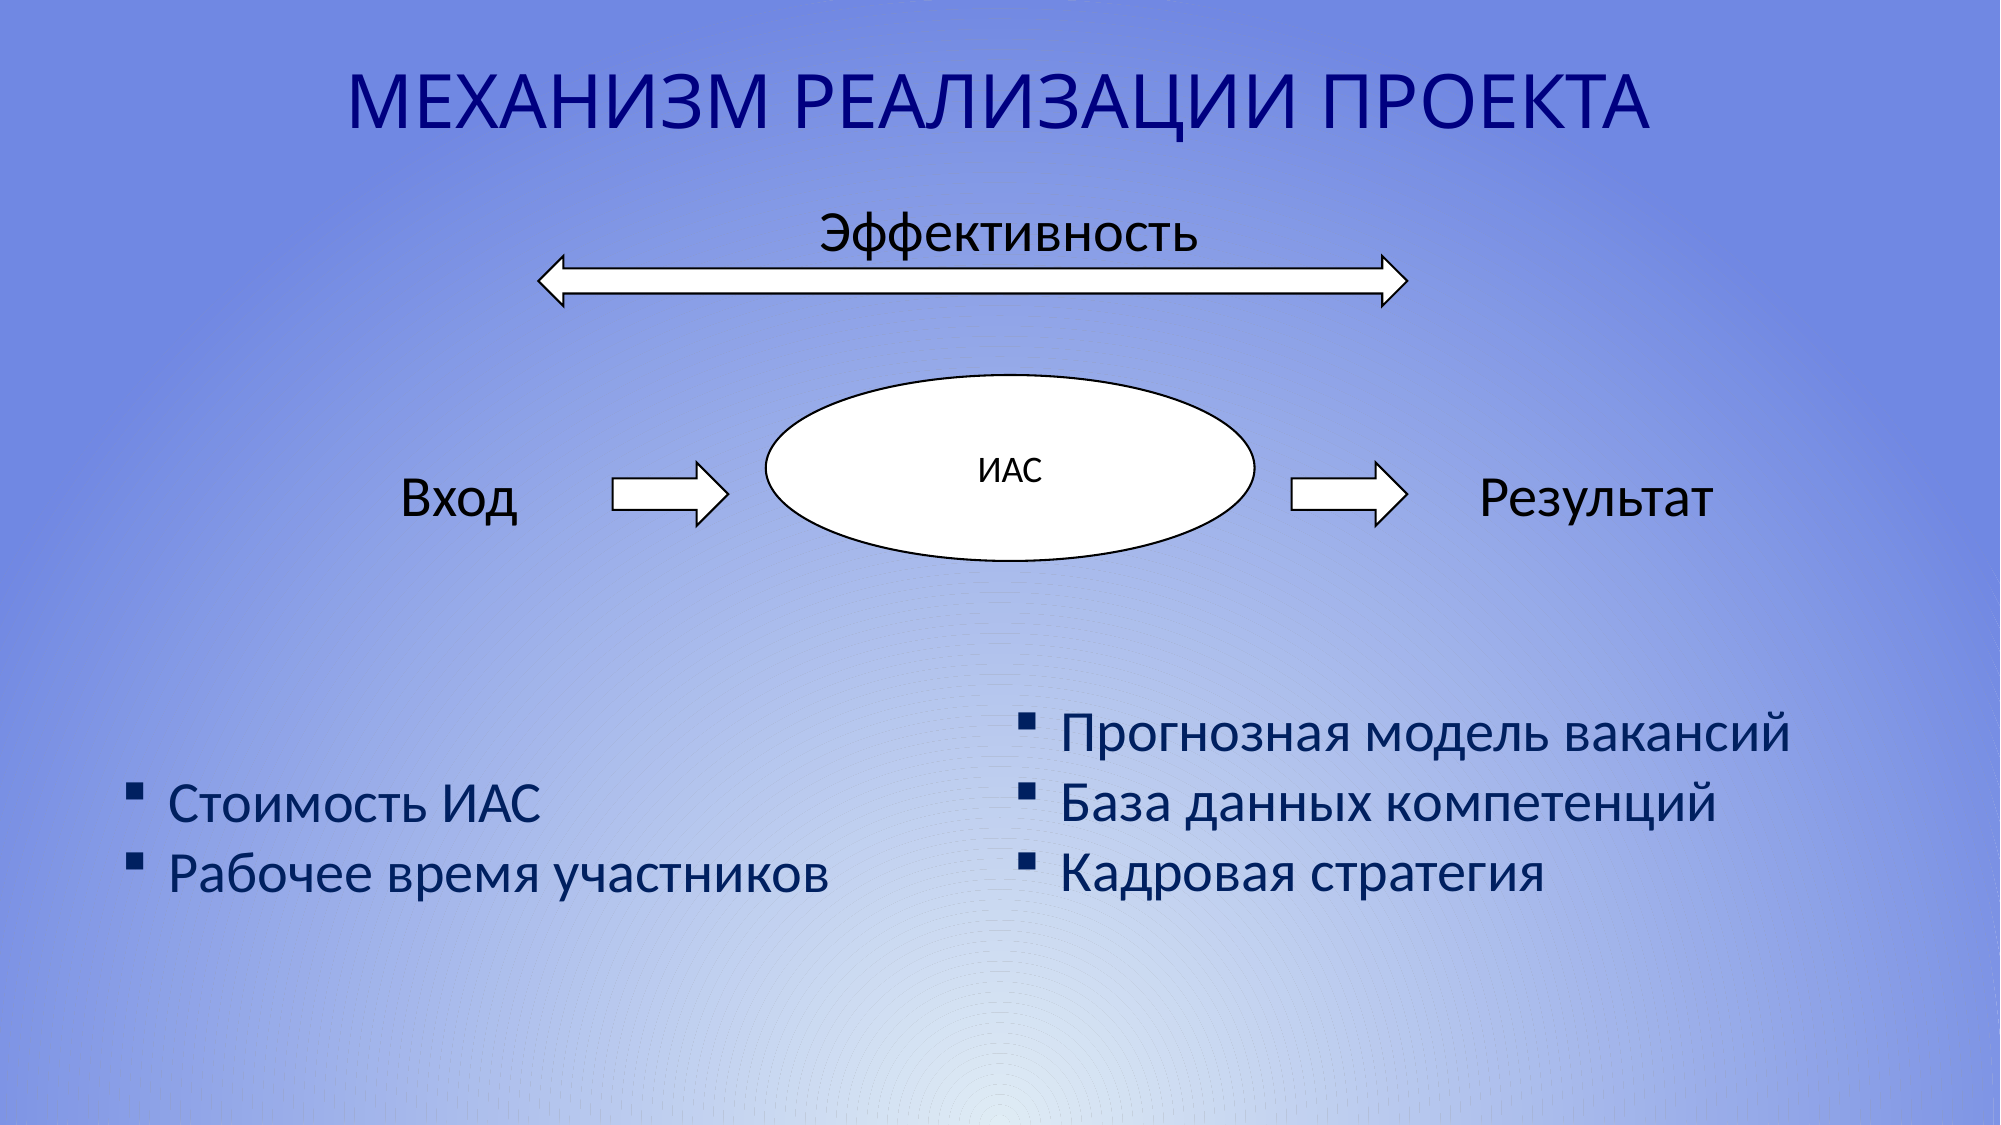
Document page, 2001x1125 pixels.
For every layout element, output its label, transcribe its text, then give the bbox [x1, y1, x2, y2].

text_box Результат [1444, 451, 1749, 536]
text_box [536, 253, 1409, 309]
text_box ИАС [764, 373, 1256, 562]
text_box Прогнозная модель вакансий База данных компетенций Кадровая стратегия [999, 685, 1934, 911]
text_box Эффективность [805, 185, 1216, 271]
text_box [1290, 460, 1409, 529]
text_box Стоимость ИАС Рабочее время участников [106, 756, 856, 912]
text_box [611, 460, 730, 529]
text_box Вход [325, 451, 594, 536]
text_box Механизм реализации проекта [135, 25, 1861, 153]
